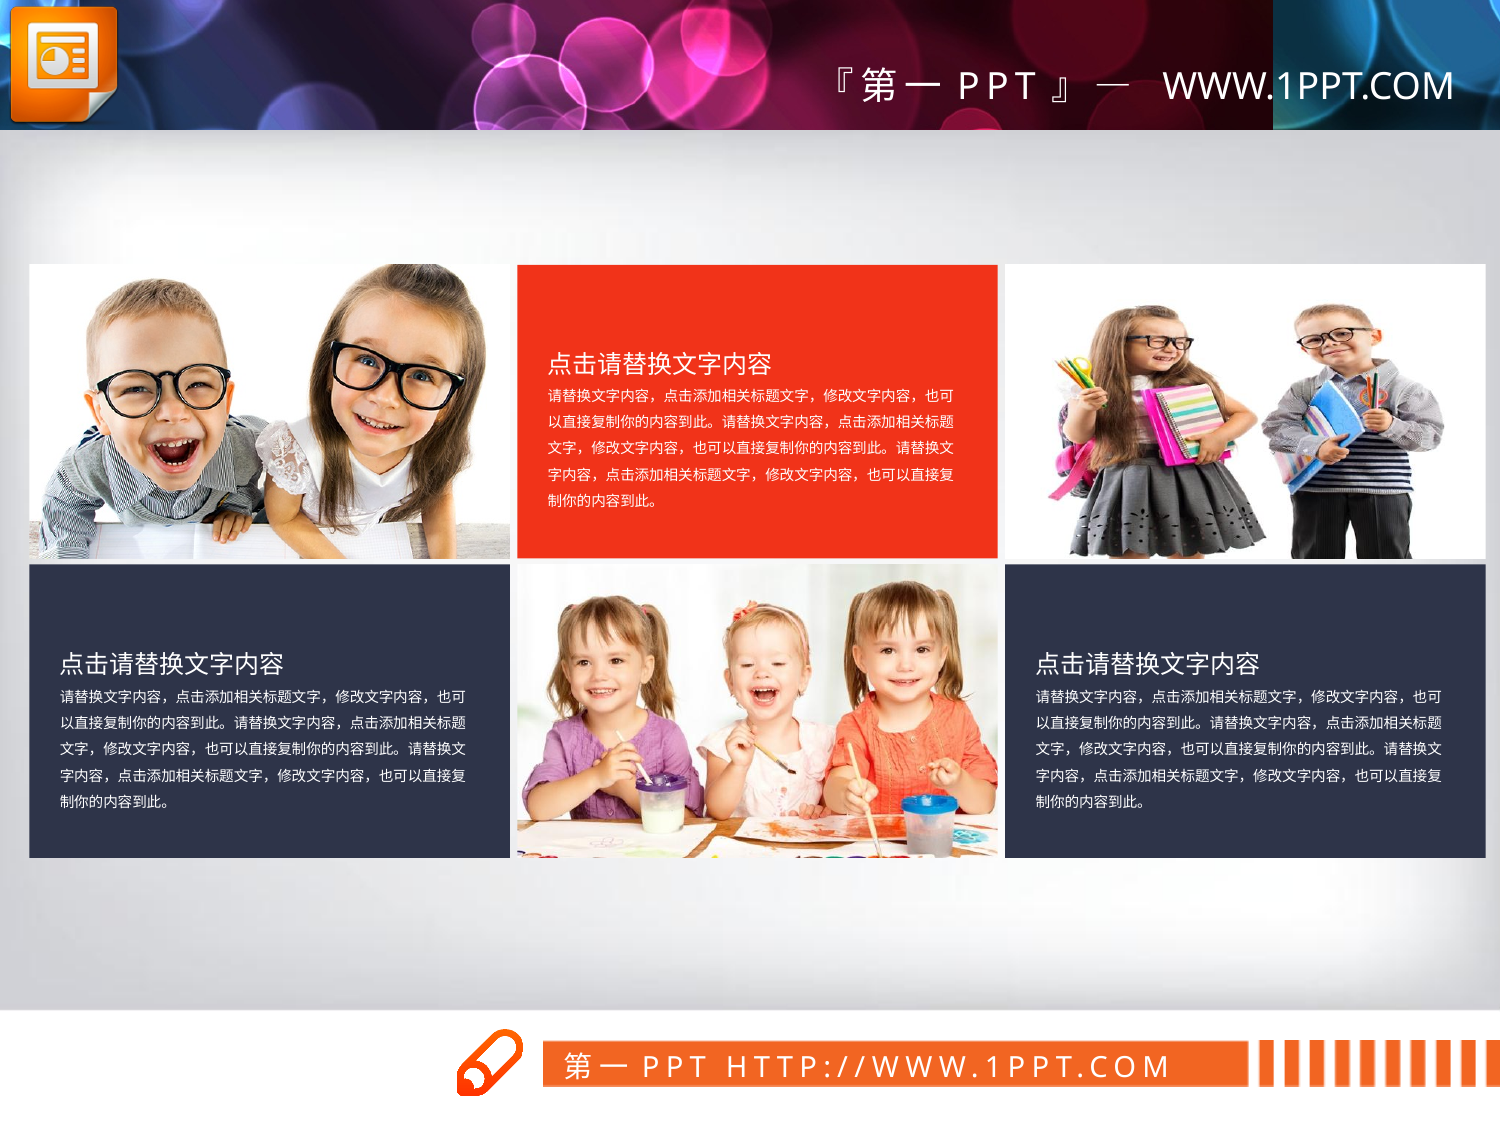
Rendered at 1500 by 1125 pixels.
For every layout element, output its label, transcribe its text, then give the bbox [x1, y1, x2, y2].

text_box [1005, 264, 1486, 559]
text_box [29, 564, 510, 858]
text_box 点击请替换文字内容 请替换文字内容，点击添加相关标题文字，修改文字内容，也可以直接复制你的内容到此。请替换文字内容，点击添加相关标题文字，修改文字内容，也可以直接复制你的内容到此。请替换文字内容，点击添加相关标题文字，修改文字内容，也可以直接复制你的内容到此。 [533, 325, 982, 517]
text_box 点击请替换文字内容 请替换文字内容，点击添加相关标题文字，修改文字内容，也可以直接复制你的内容到此。请替换文字内容，点击添加相关标题文字，修改文字内容，也可以直接复制你的内容到此。请替换文字内容，点击添加相关标题文字，修改文字内容，也可以直接复制你的内容到此。 [45, 626, 494, 817]
text_box [517, 564, 998, 858]
picture [0, 0, 1500, 1012]
text_box [1005, 564, 1486, 858]
text_box 点击请替换文字内容 请替换文字内容，点击添加相关标题文字，修改文字内容，也可以直接复制你的内容到此。请替换文字内容，点击添加相关标题文字，修改文字内容，也可以直接复制你的内容到此。请替换文字内容，点击添加相关标题文字，修改文字内容，也可以直接复制你的内容到此。 [1020, 626, 1470, 817]
picture [543, 1040, 1500, 1087]
text_box [29, 264, 510, 559]
text_box [517, 264, 998, 559]
